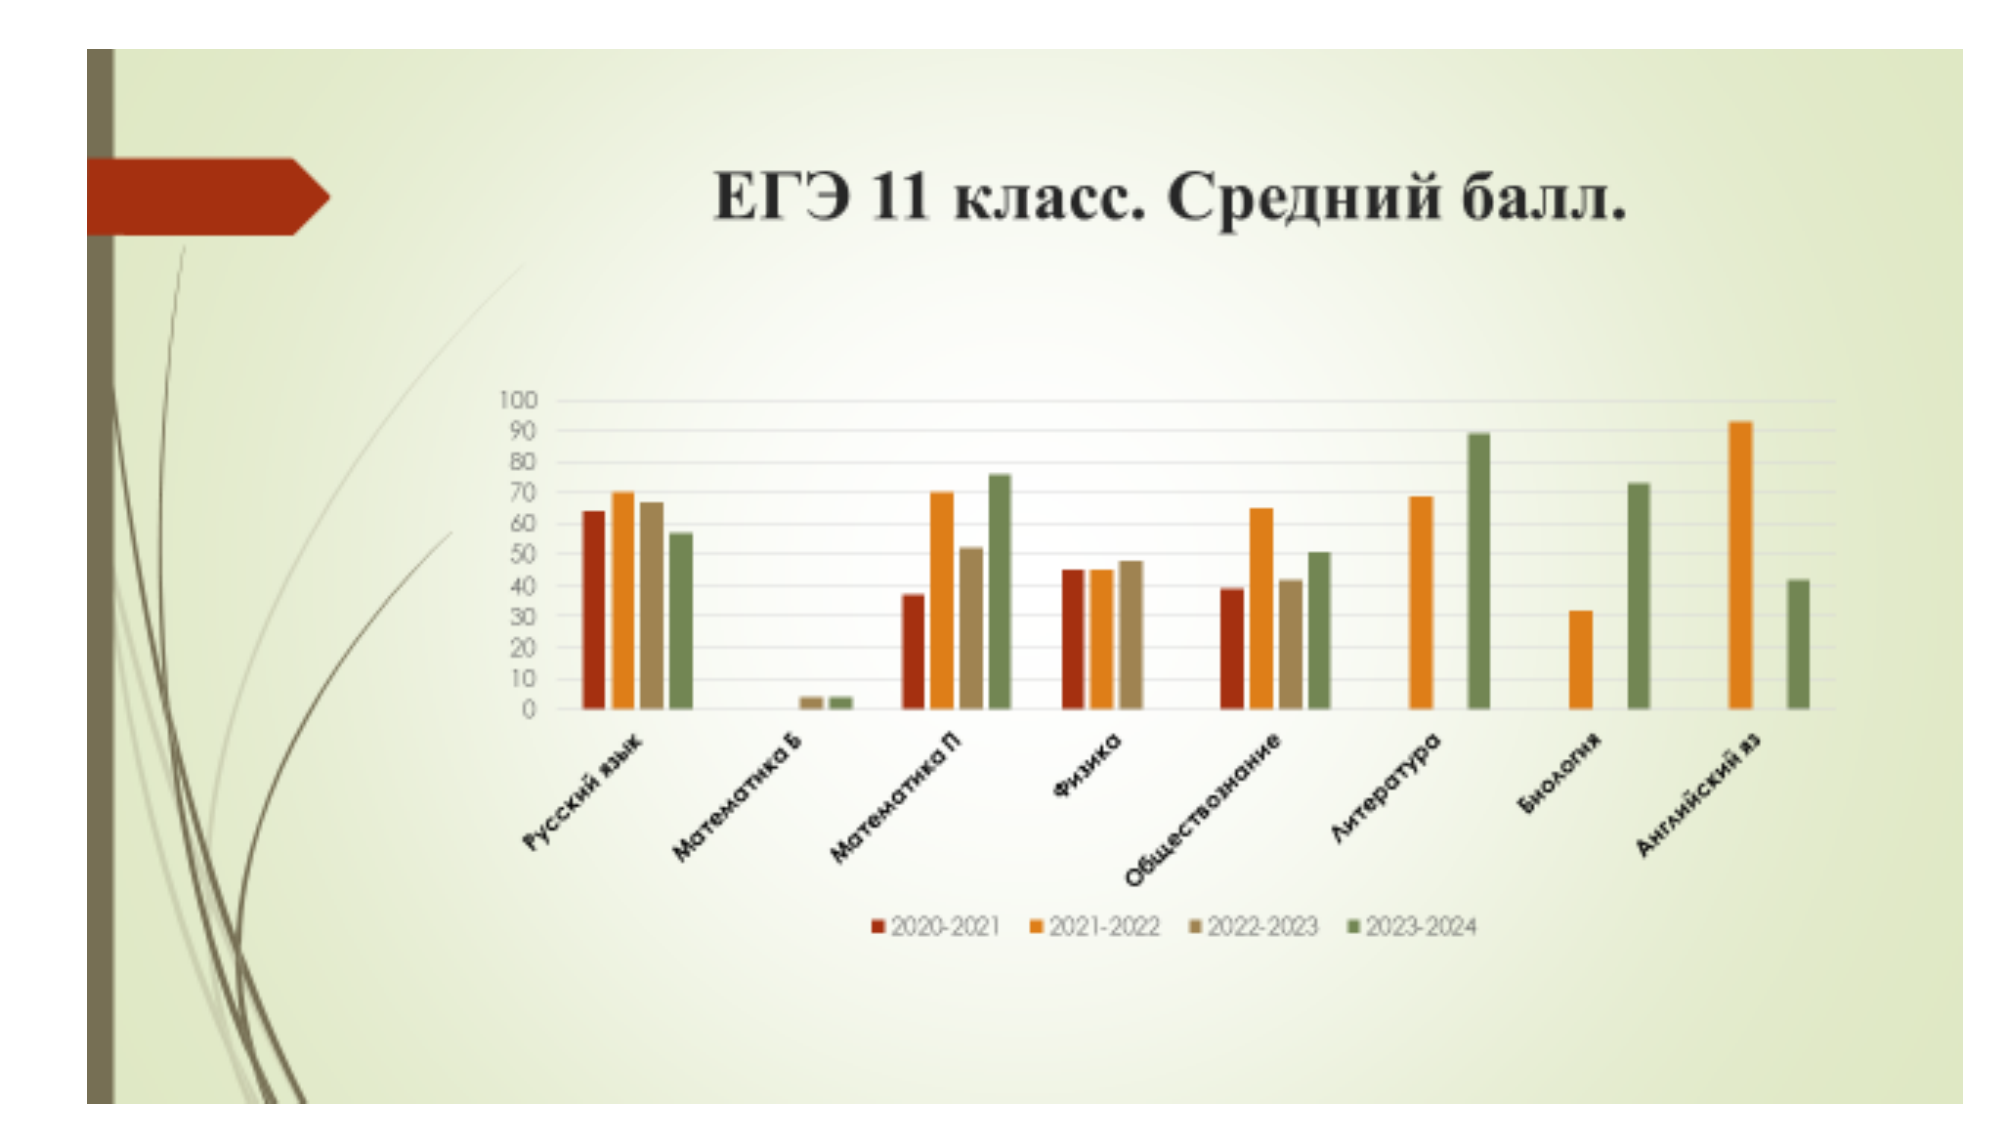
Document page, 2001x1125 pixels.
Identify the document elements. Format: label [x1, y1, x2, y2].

picture [87, 48, 1963, 1105]
